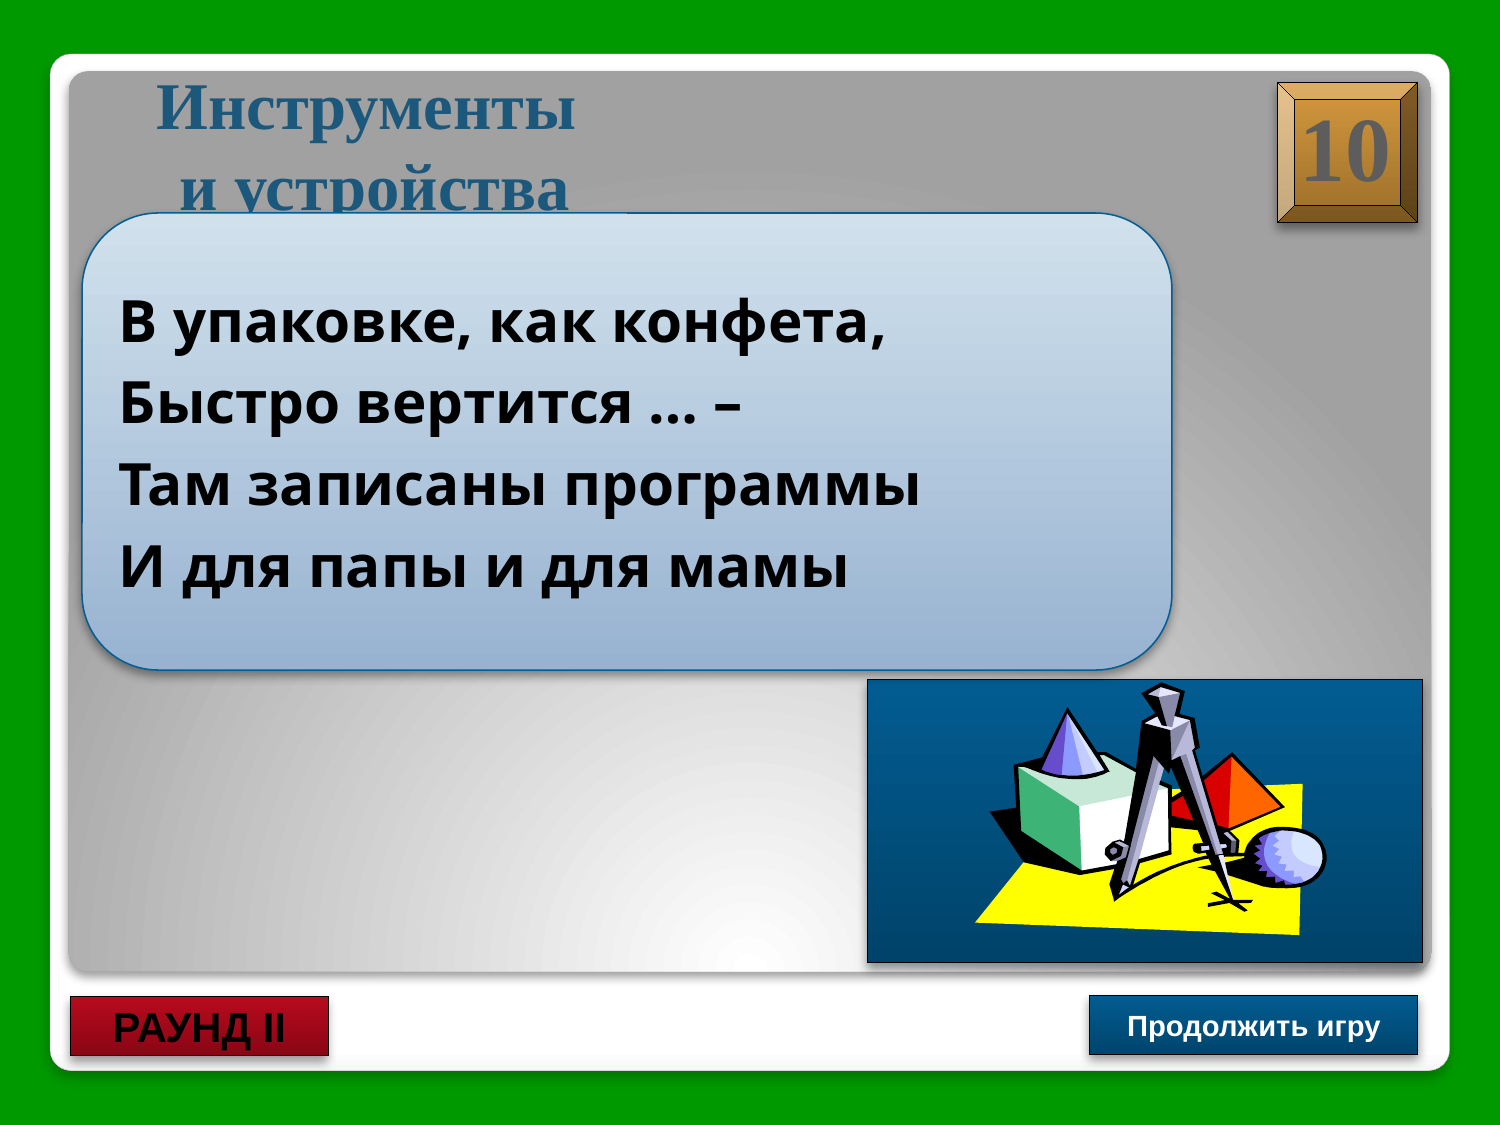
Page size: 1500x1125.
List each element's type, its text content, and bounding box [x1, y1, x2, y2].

text_box Инструменты и устройства [35, 56, 715, 231]
text_box Продолжить игру [1089, 995, 1418, 1055]
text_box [1277, 81, 1419, 223]
text_box В упаковке, как конфета, Быстро вертится … – Там записаны программы И для папы и для мамы [81, 212, 1173, 671]
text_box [866, 679, 1423, 964]
text_box РАУНД II [70, 996, 329, 1056]
